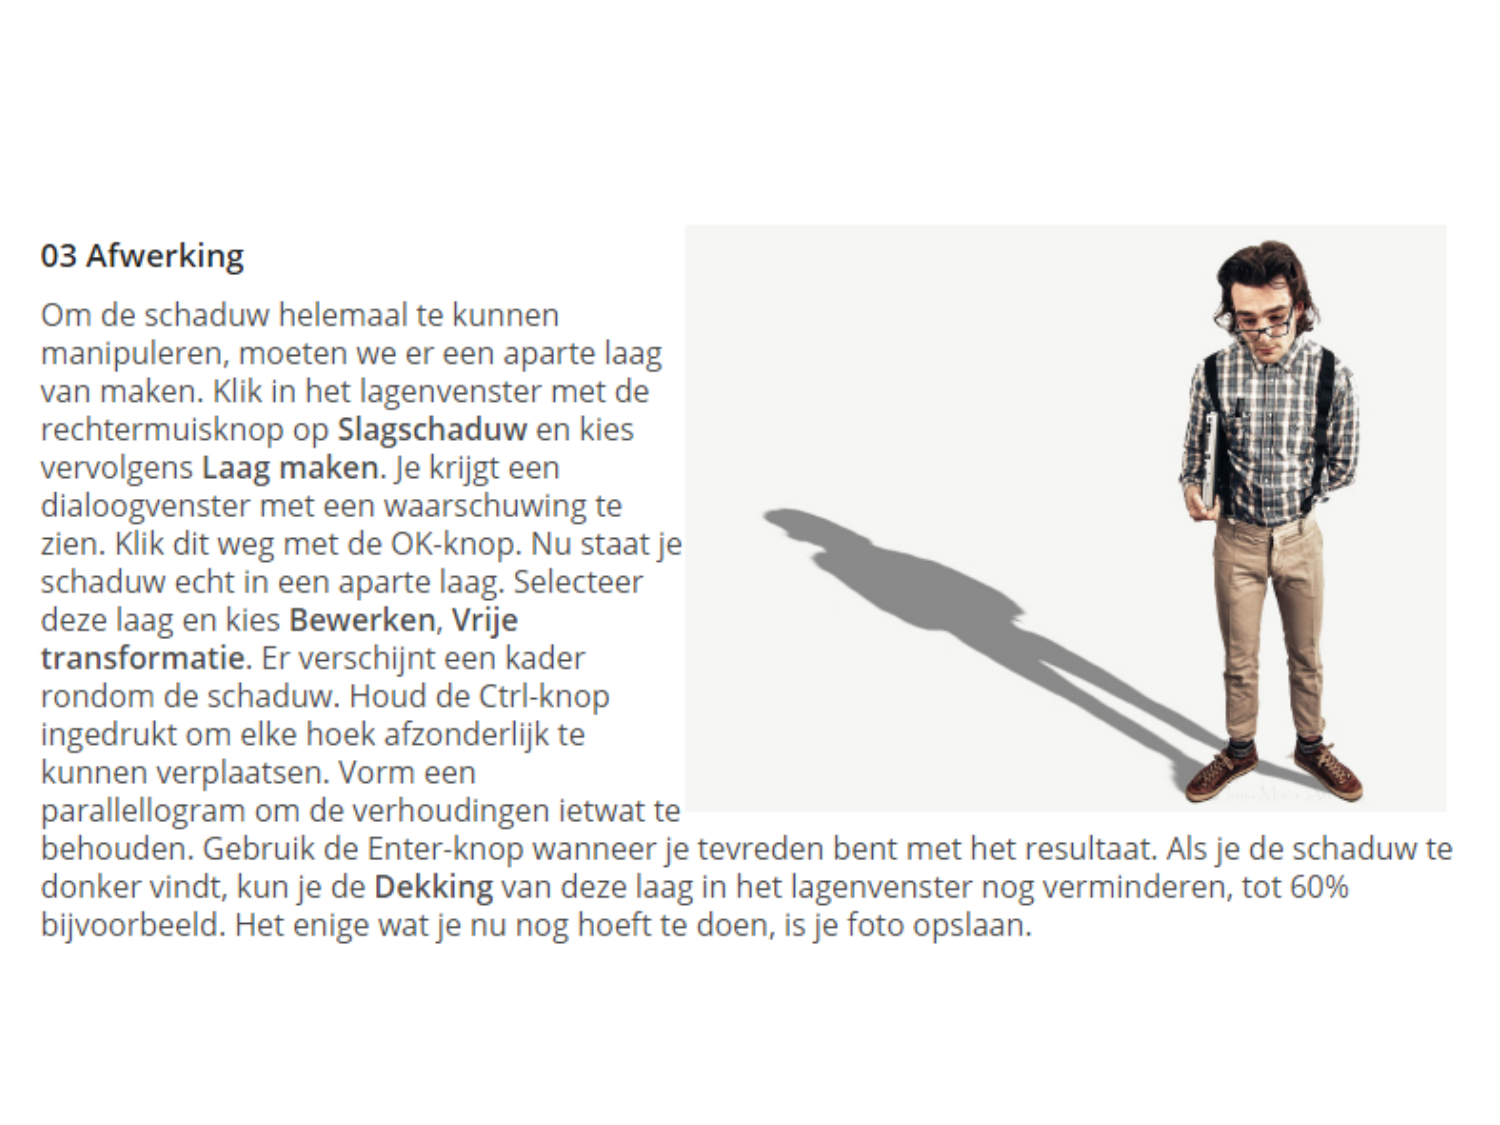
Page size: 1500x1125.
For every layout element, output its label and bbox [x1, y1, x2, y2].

picture [17, 113, 1489, 1024]
